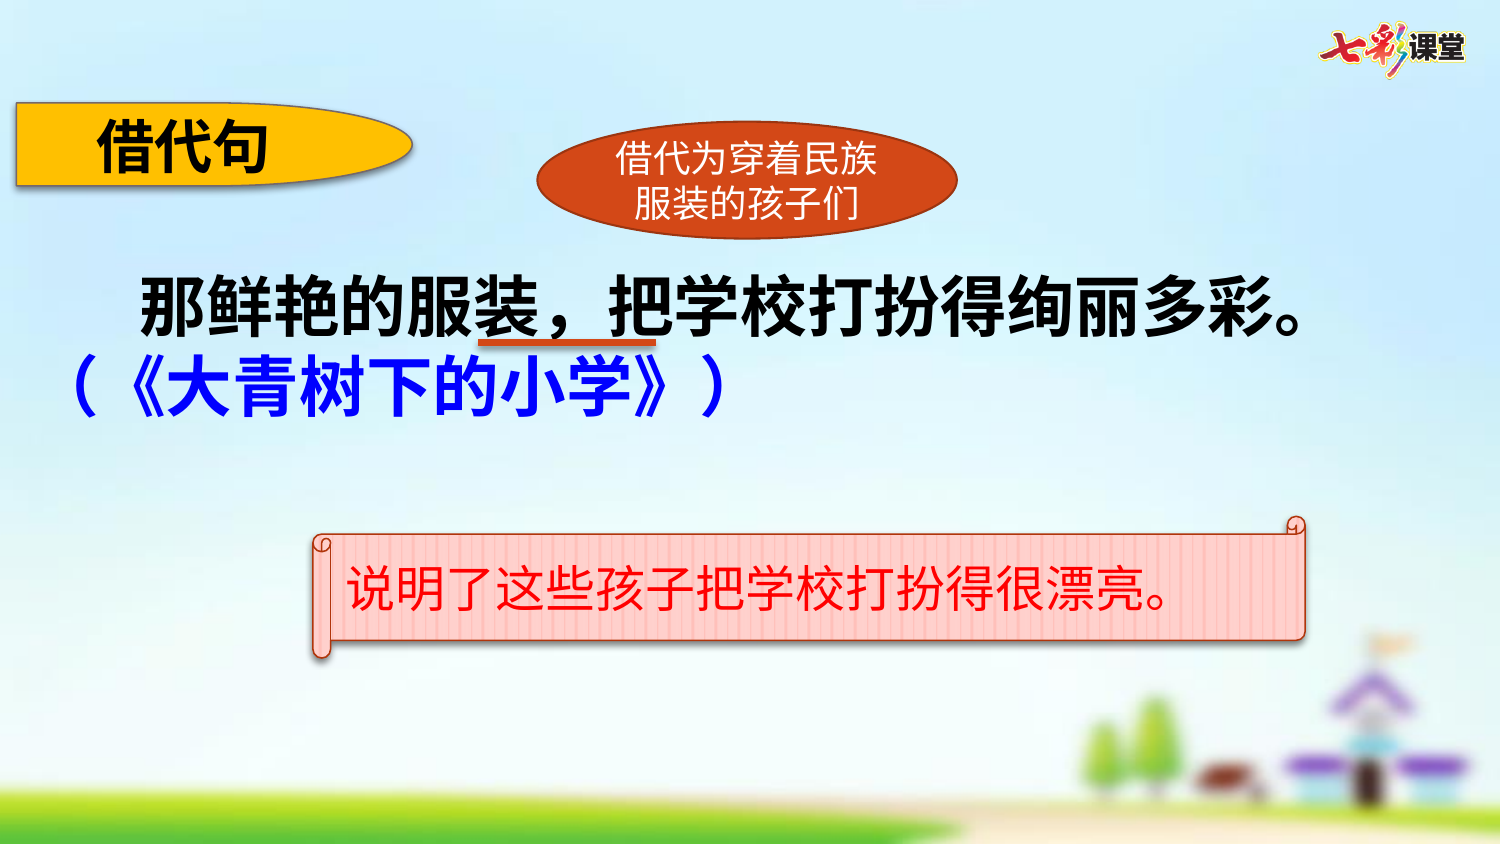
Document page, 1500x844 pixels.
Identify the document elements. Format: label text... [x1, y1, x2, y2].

picture [0, 0, 1500, 844]
text_box 借代为穿着民族服装的孩子们 [536, 120, 958, 240]
text_box 说明了这些孩子把学校打扮得很漂亮。 [312, 515, 1306, 659]
text_box 那鲜艳的服装，把学校打扮得绚丽多彩。 （《大青树下的小学》） [17, 256, 1500, 432]
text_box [0, 102, 413, 187]
